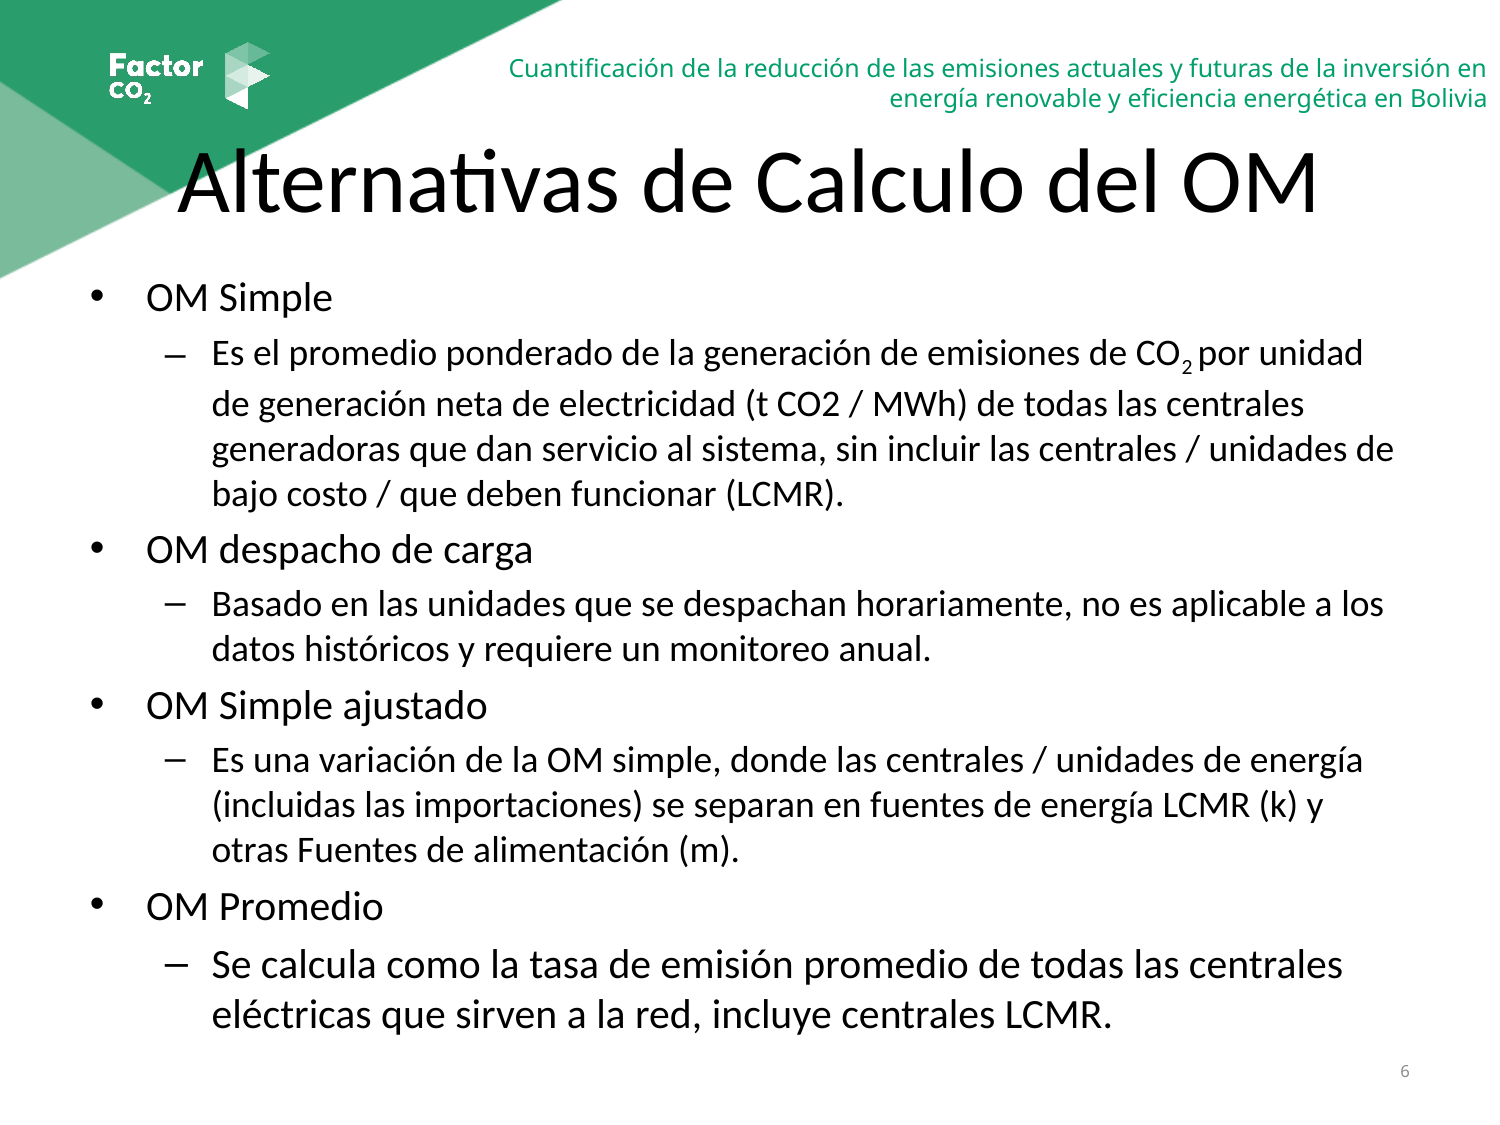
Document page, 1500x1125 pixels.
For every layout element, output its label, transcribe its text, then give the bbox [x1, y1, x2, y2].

picture [0, 0, 1500, 1125]
title Alternativas de Calculo del OM [75, 113, 1425, 233]
slide_number 6 [1074, 1042, 1425, 1103]
list OM Simple Es el promedio ponderado de la generación de emisiones de CO2 por unidad de generación neta de electricidad (t CO2 / MWh) de todas las centrales generadoras que dan servicio al sistema, sin incluir las centrales / unidades de bajo costo / que deben funcionar (LCMR). OM despacho de carga Basado en las unidades que se despachan horariamente, no es aplicable a los datos históricos y requiere un monitoreo anual. OM Simple ajustado Es una variación de la OM simple, donde las centrales / unidades de energía (incluidas las importaciones) se separan en fuentes de energía LCMR (k) y otras Fuentes de alimentación (m). OM Promedio Se calcula como la tasa de emisión promedio de todas las centrales eléctricas que sirven a la red, incluye centrales LCMR. [75, 262, 1425, 1059]
